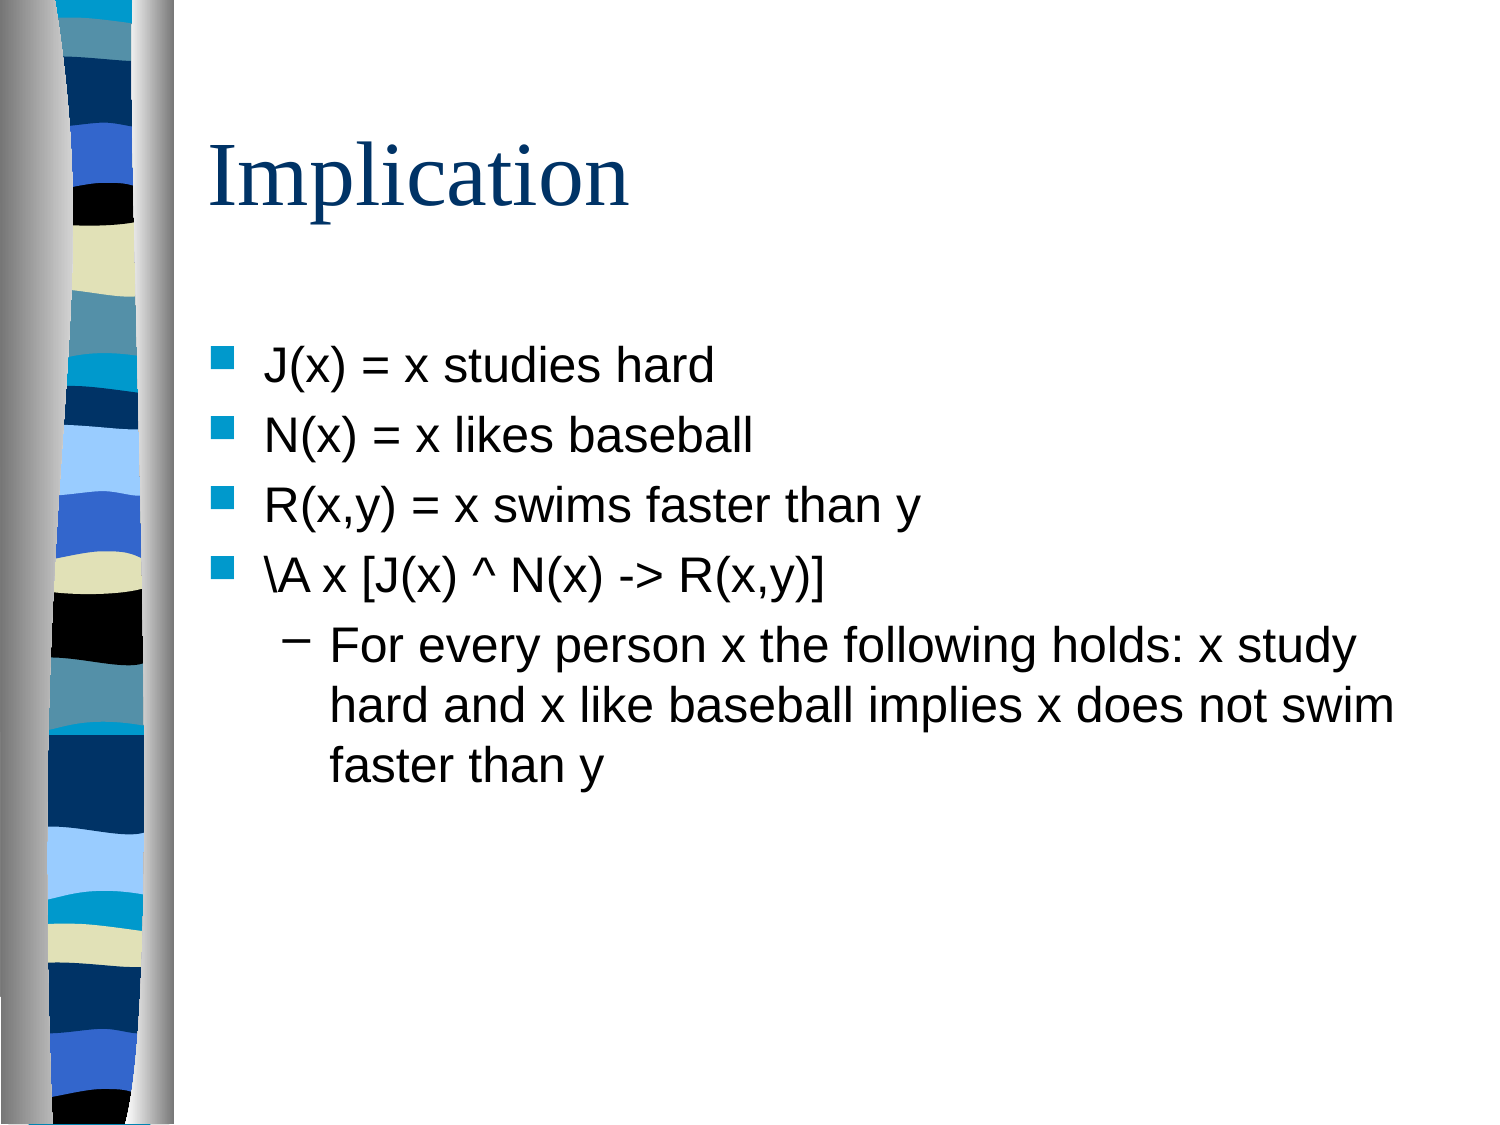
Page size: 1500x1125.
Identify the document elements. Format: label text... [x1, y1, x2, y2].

list J(x) = x studies hard N(x) = x likes baseball R(x,y) = x swims faster than y \A x [J(x) ^ N(x) -> R(x,y)] For every person x the following holds: x study hard and x like baseball implies x does not swim faster than y [192, 324, 1468, 1001]
title Implication [192, 74, 1468, 263]
